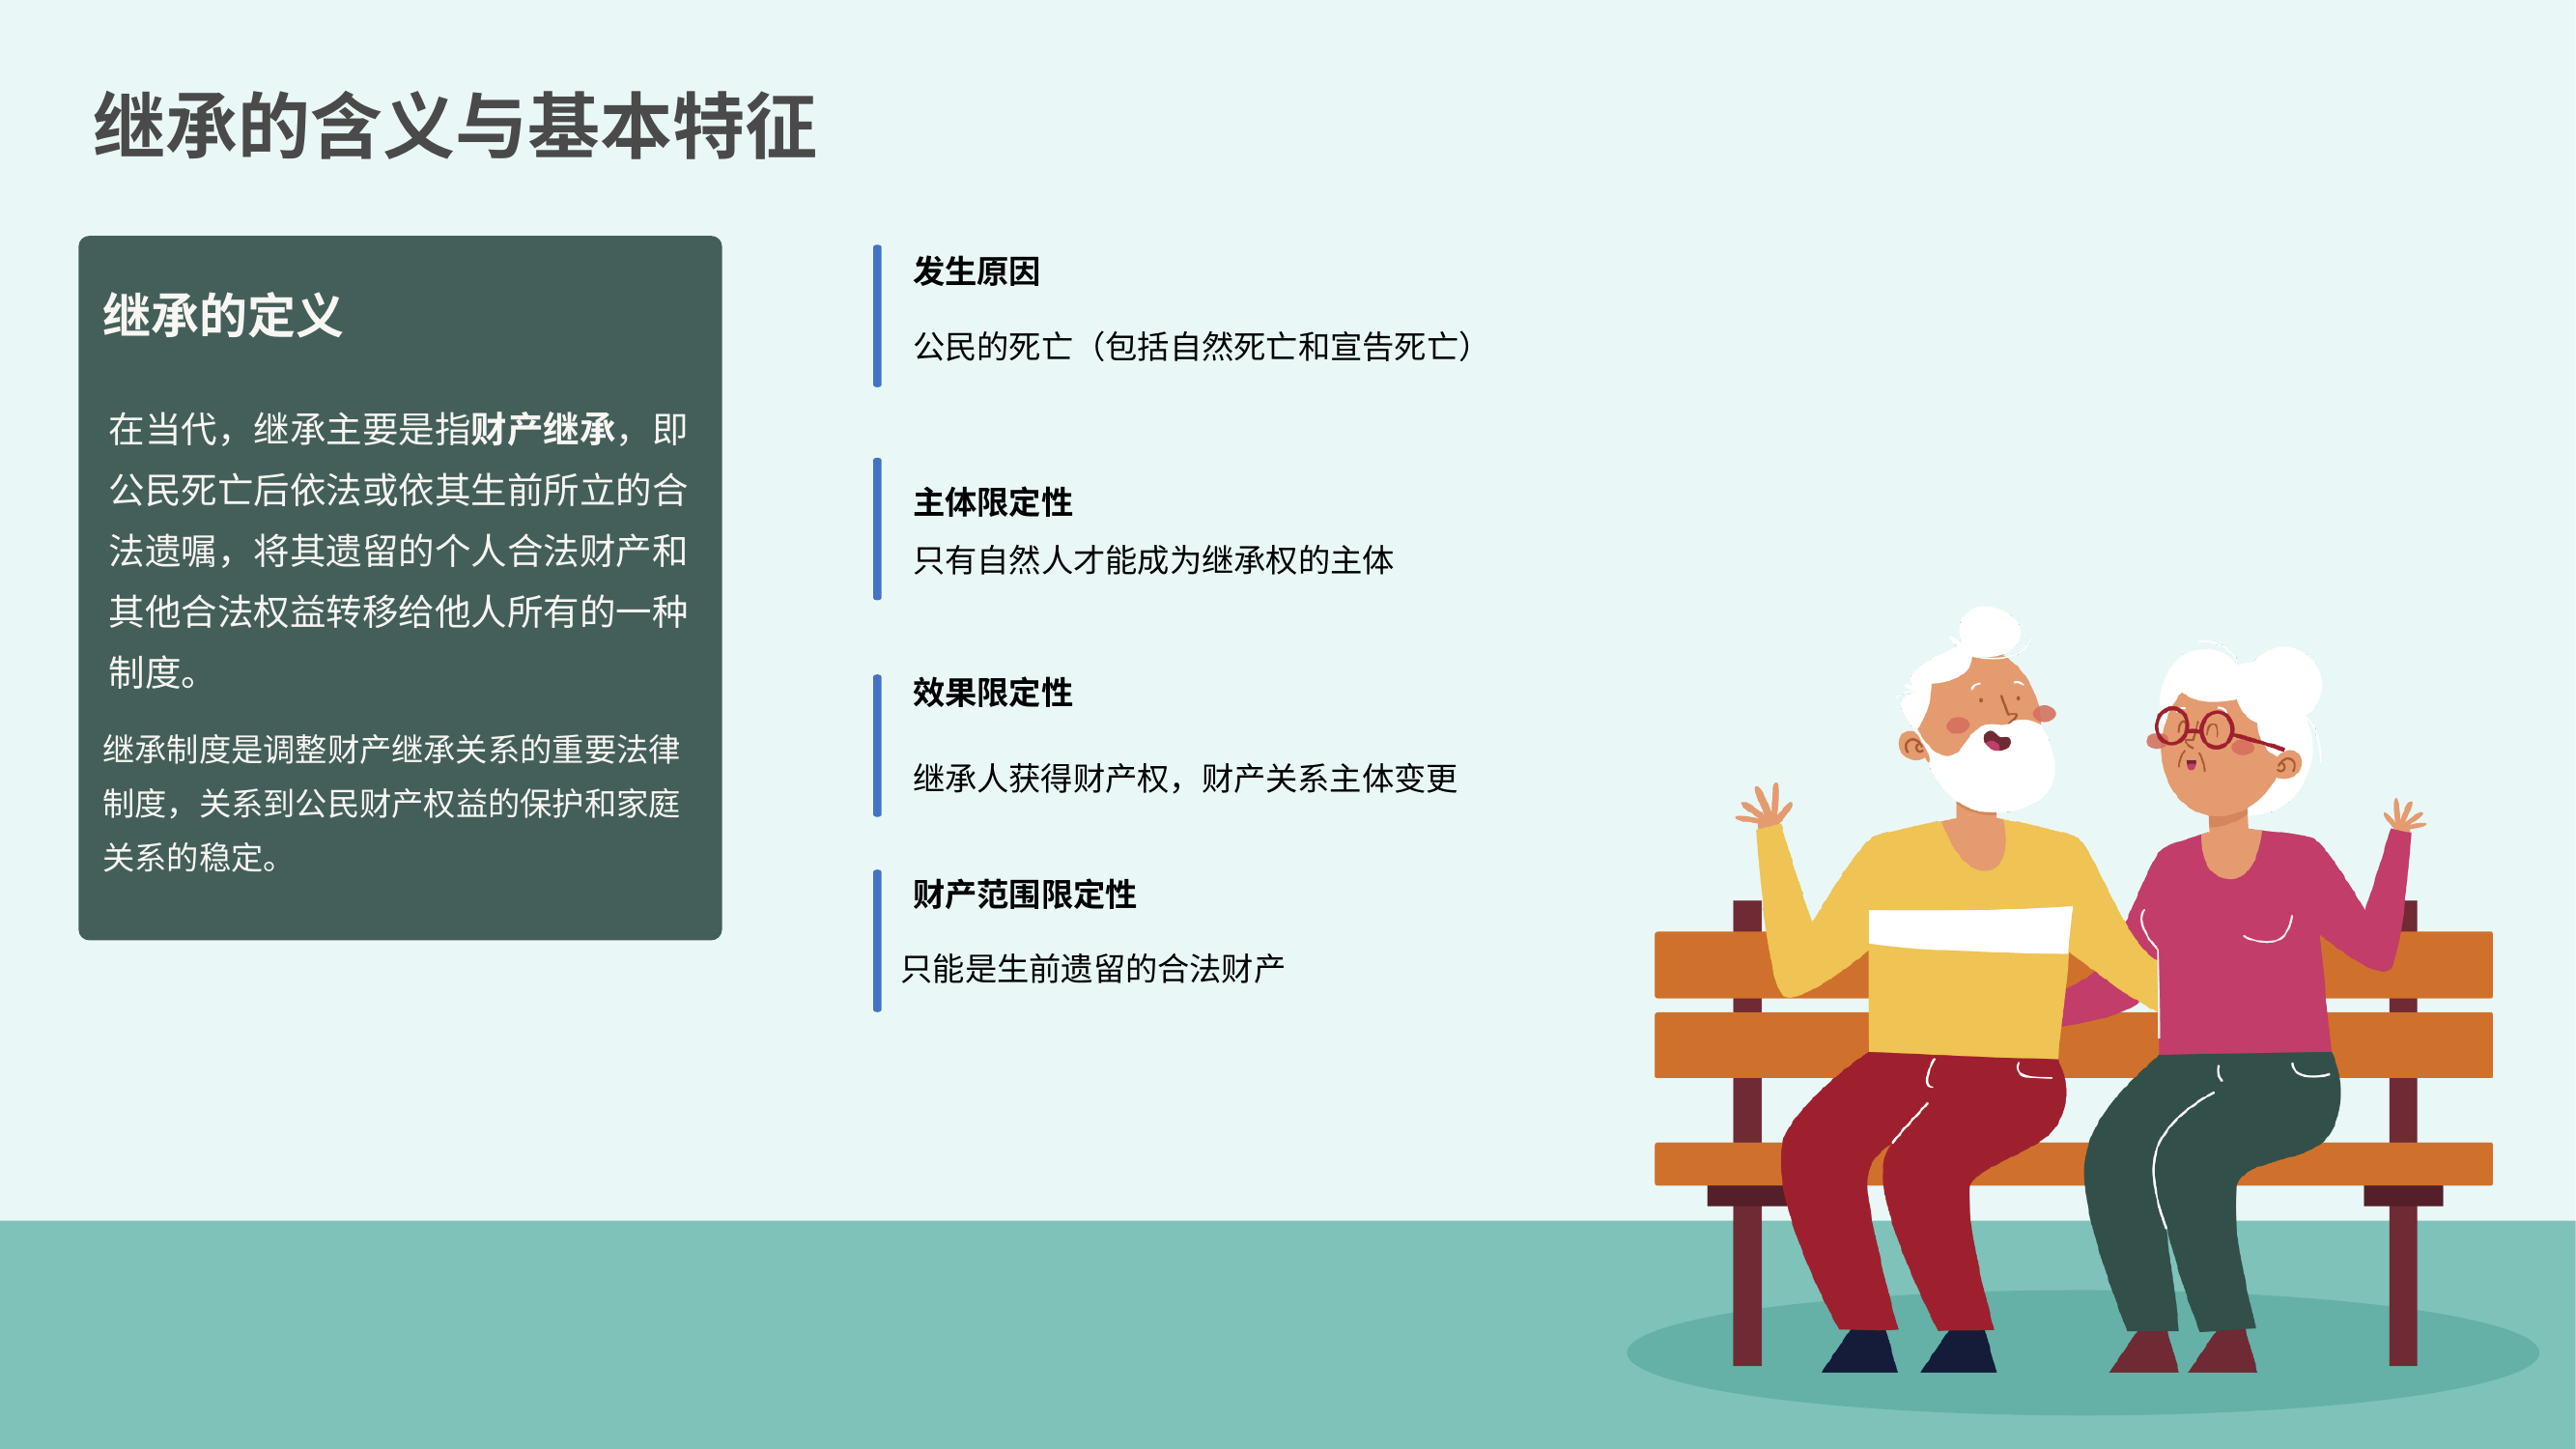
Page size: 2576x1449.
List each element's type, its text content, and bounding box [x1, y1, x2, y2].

text_box 只有自然人才能成为继承权的主体 [938, 505, 2056, 603]
text_box 公民的死亡（包括自然死亡和宣告死亡） [938, 290, 2056, 387]
picture [1655, 606, 2493, 1373]
text_box 效果限定性 [938, 662, 2056, 696]
text_box 主体限定性 [938, 470, 2056, 505]
text_box 继承的含义与基本特征 [78, 83, 1367, 177]
text_box 发生原因 [938, 241, 2056, 290]
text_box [78, 236, 938, 941]
text_box 继承人获得财产权，财产关系主体变更 [938, 696, 2056, 842]
text_box 财产范围限定性 [938, 864, 2056, 912]
text_box [873, 941, 882, 1012]
text_box 只能是生前遗留的合法财产 [900, 888, 2044, 1033]
